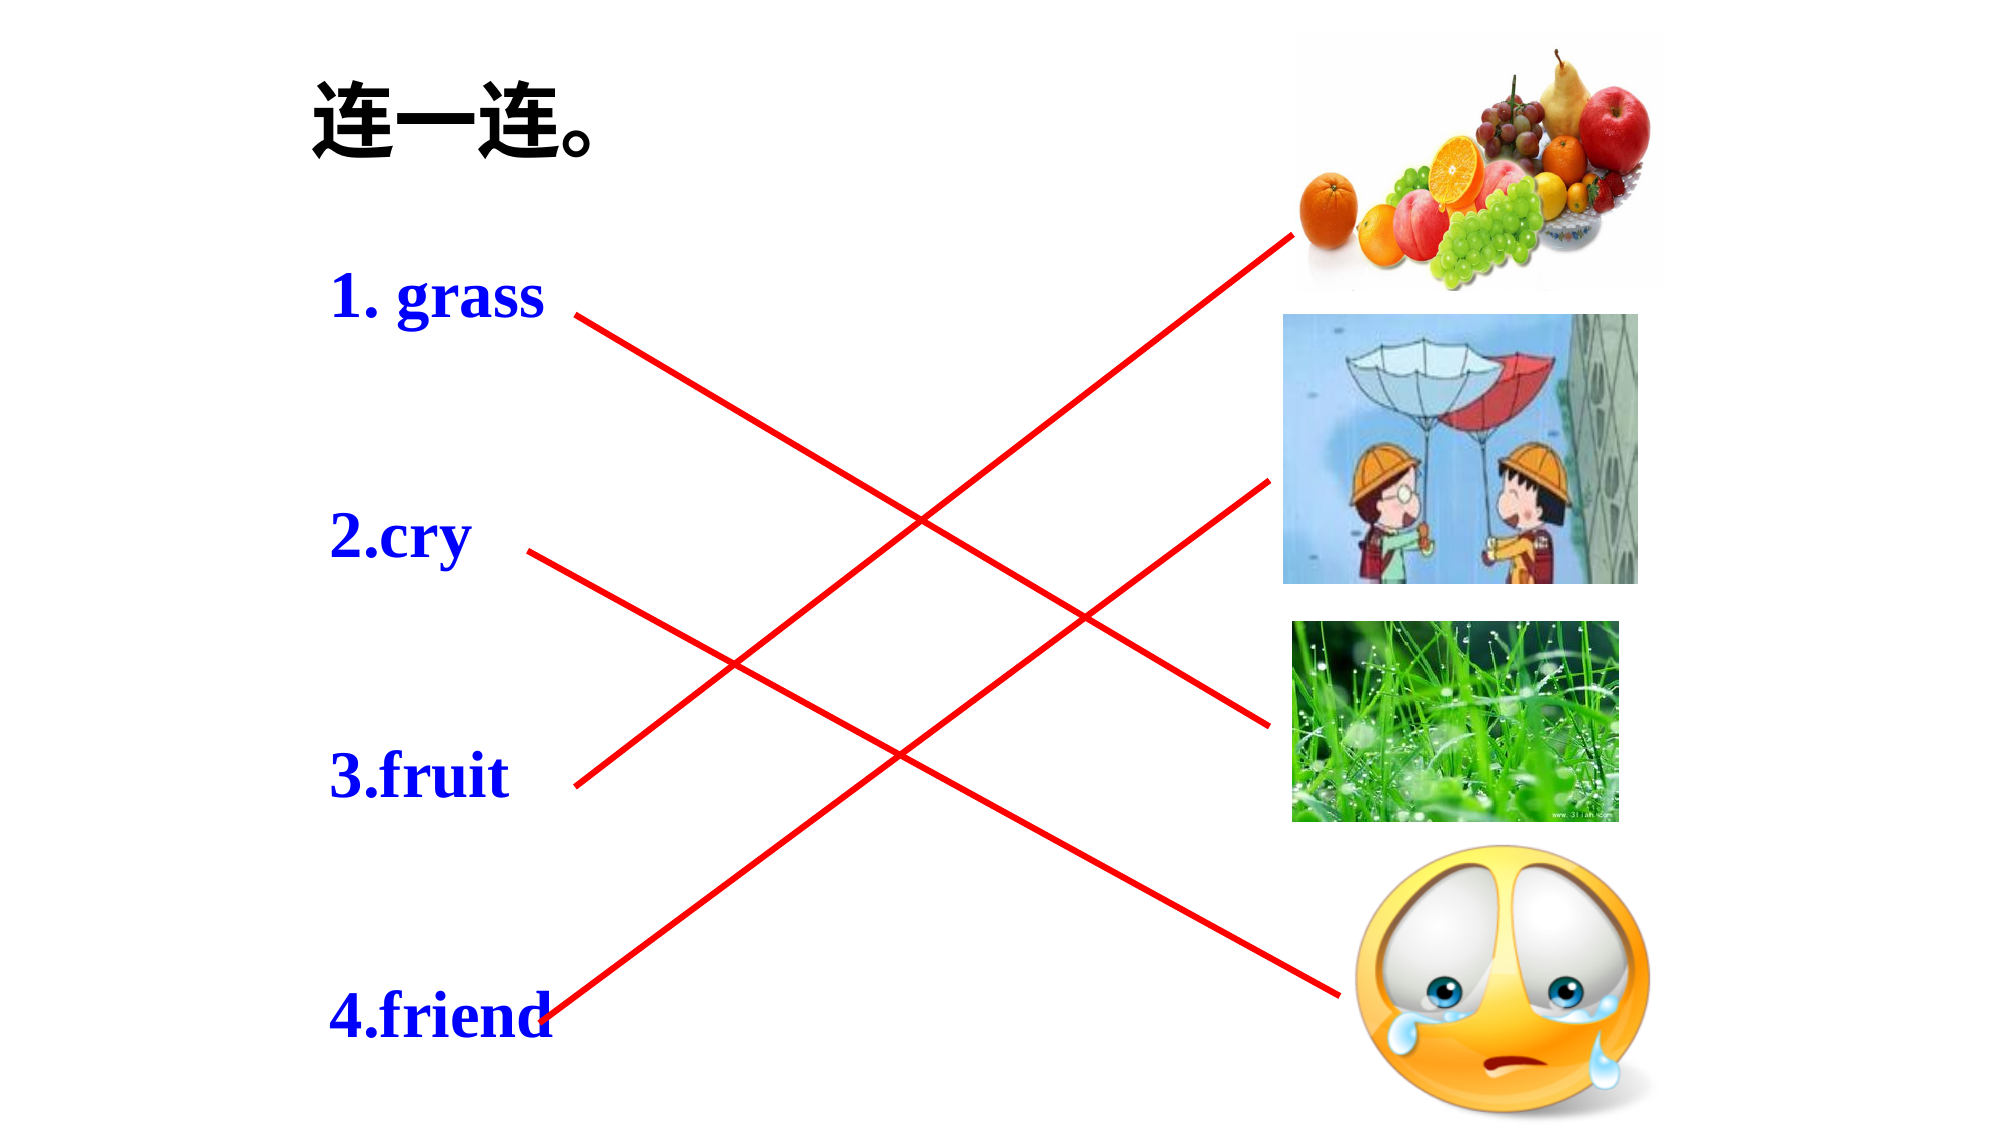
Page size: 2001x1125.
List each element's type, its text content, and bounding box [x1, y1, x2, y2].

picture [1351, 840, 1666, 1125]
picture [1283, 314, 1638, 584]
text_box 1. grass 2.cry 3.fruit 4.friend [315, 243, 823, 1059]
picture [1292, 620, 1619, 822]
picture [1295, 30, 1662, 291]
text_box 连一连。 [296, 60, 1295, 176]
